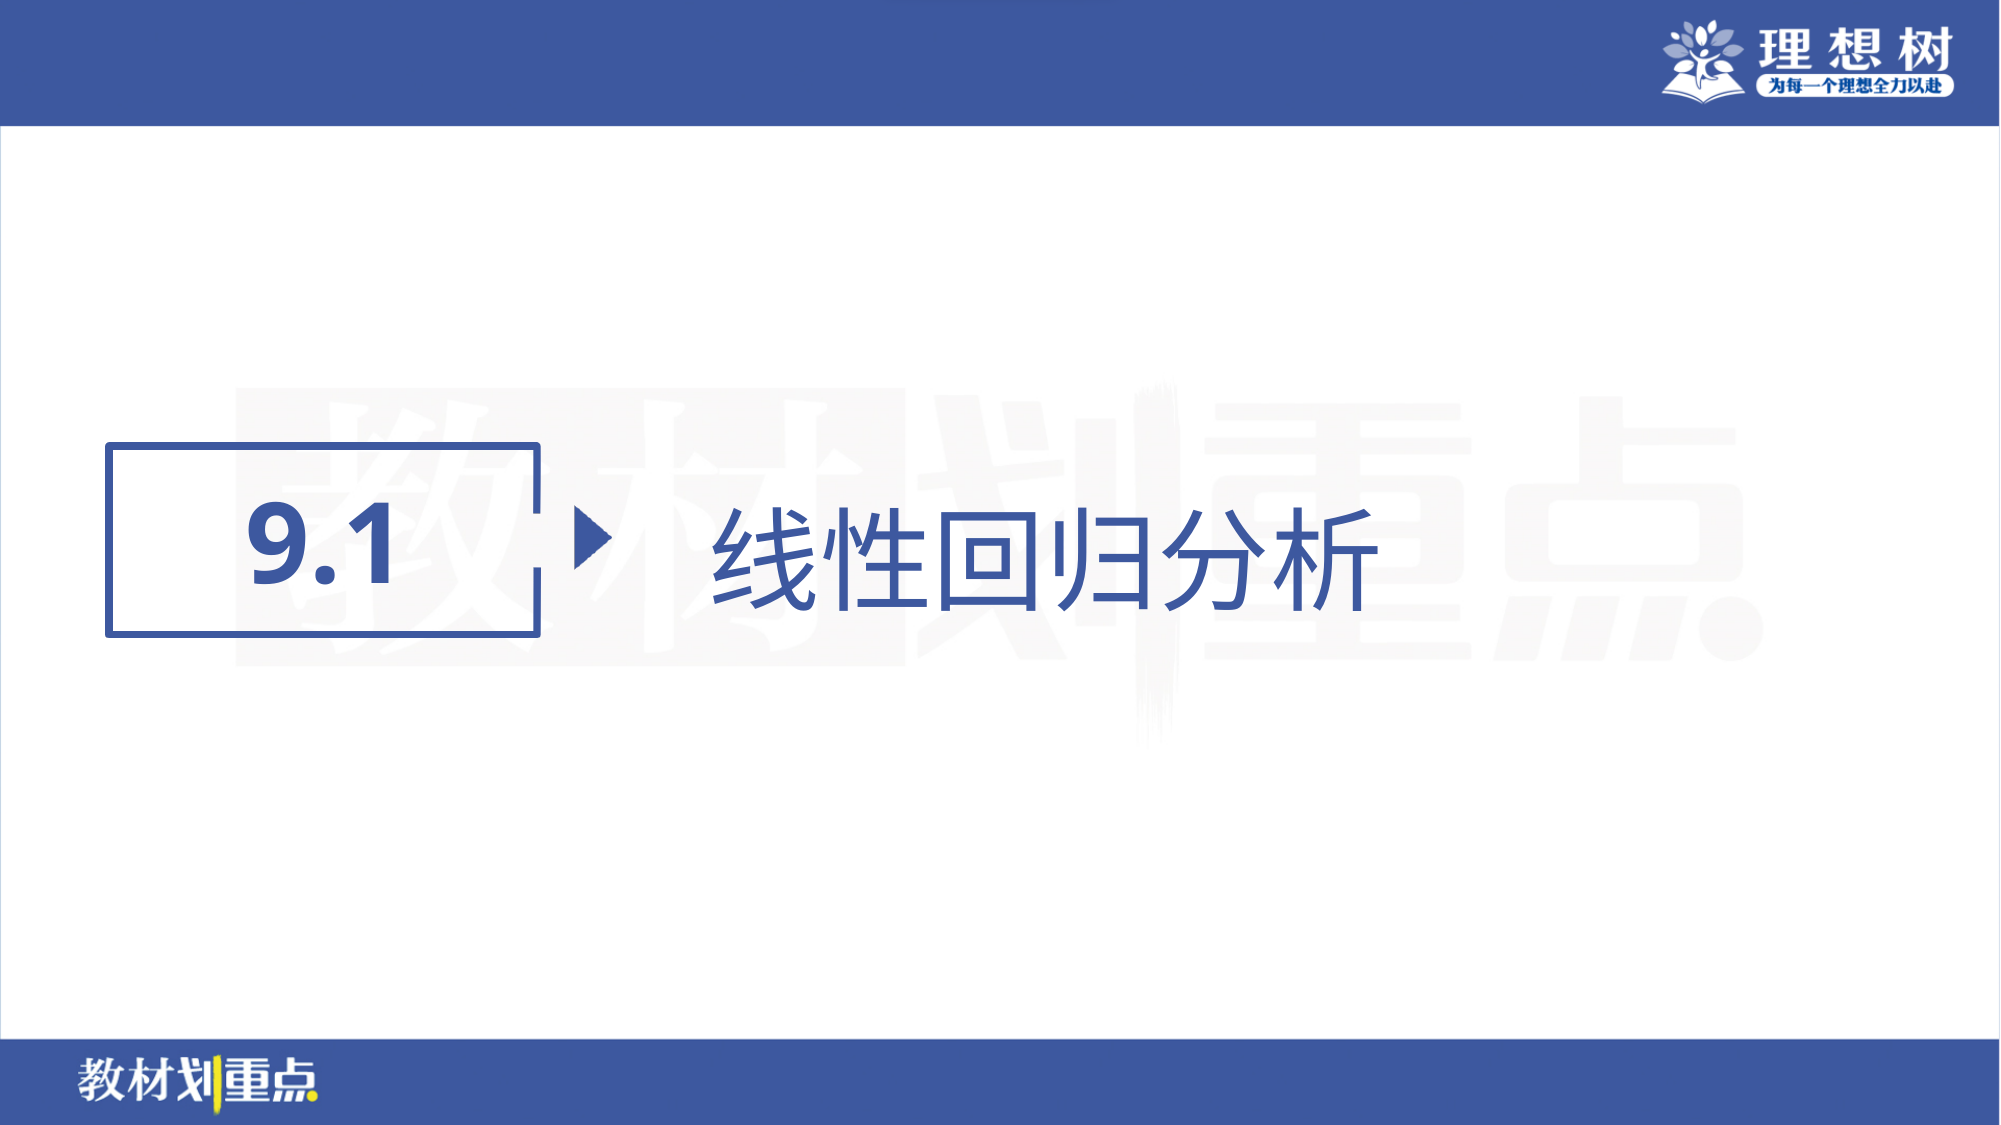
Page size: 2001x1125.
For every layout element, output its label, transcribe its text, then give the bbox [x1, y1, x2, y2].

picture [0, 0, 2000, 1125]
text_box 线性回归分析 [708, 424, 1967, 635]
